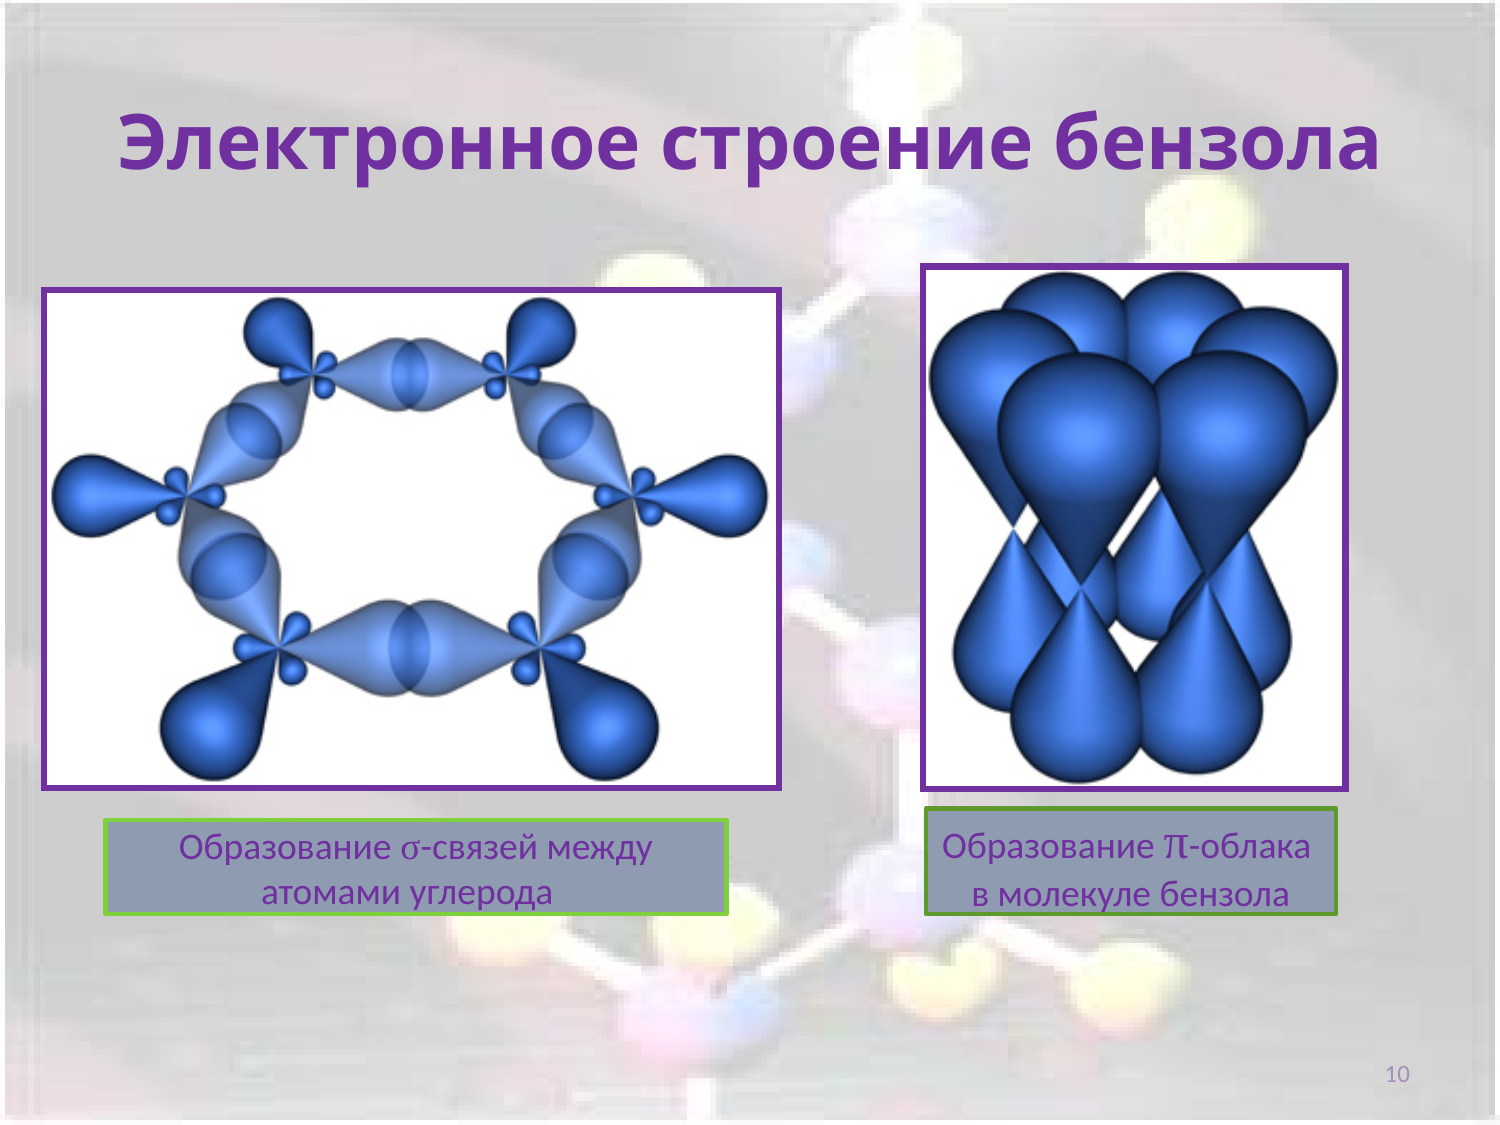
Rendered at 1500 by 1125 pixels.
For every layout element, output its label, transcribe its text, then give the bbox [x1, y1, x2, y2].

title Электронное строение бензола [74, 44, 1426, 233]
text_box Образование π-облака в молекуле бензола [924, 806, 1338, 916]
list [46, 292, 777, 786]
picture [0, 0, 1500, 1125]
text_box Образование σ-связей между атомами углерода [103, 818, 729, 916]
slide_number 10 [1074, 1042, 1425, 1103]
